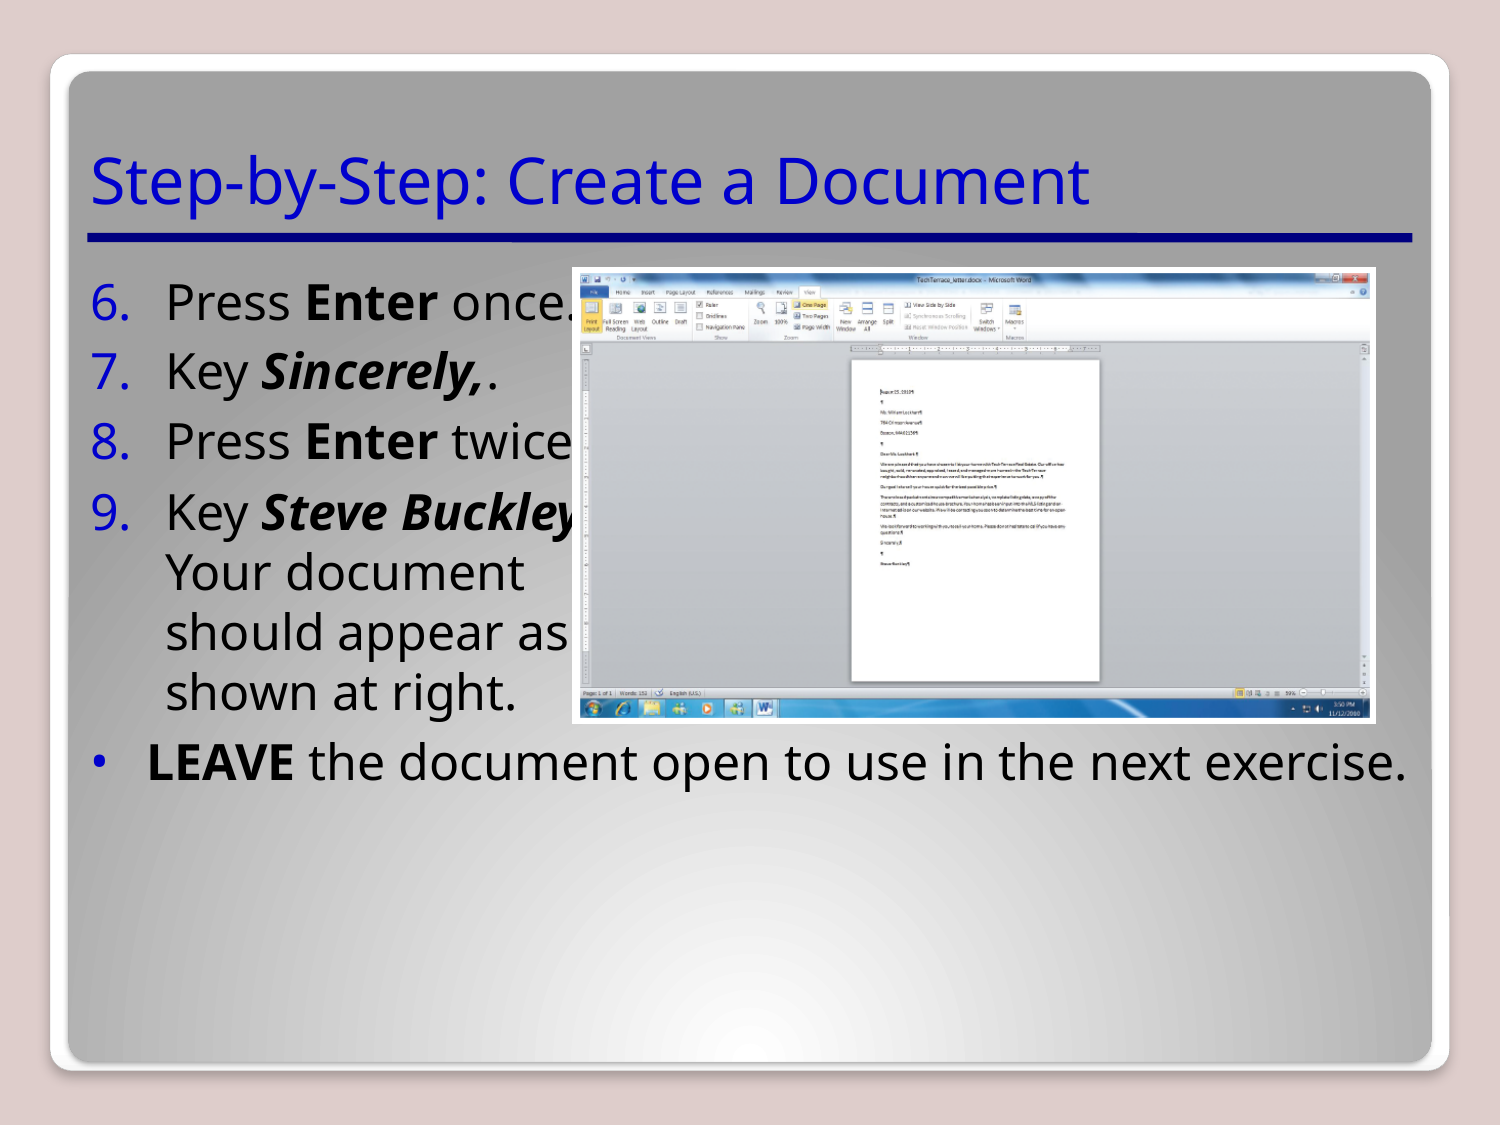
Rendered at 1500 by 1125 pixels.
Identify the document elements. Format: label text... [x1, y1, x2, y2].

picture [572, 266, 1377, 724]
list Press Enter once. Key Sincerely,. Press Enter twice. Key Steve Buckley. Your document should appear as shown at right. LEAVE the document open to use in the next exercise. [74, 262, 1426, 1063]
title Step-by-Step: Create a Document [74, 74, 1426, 226]
